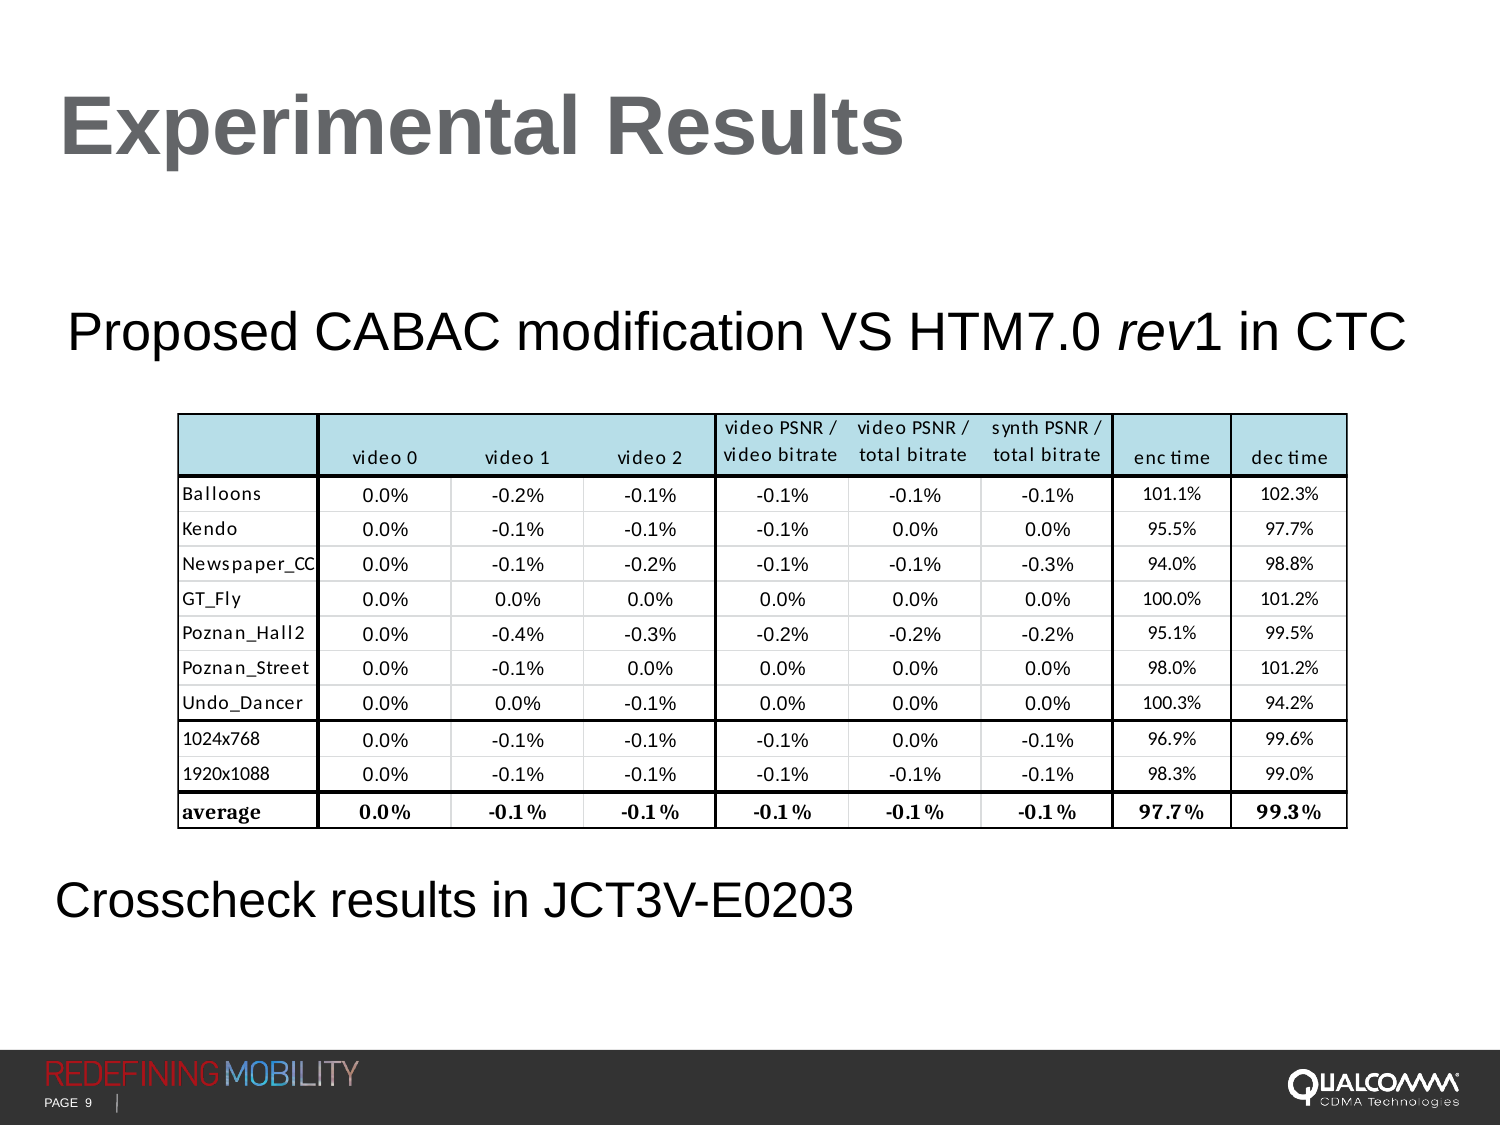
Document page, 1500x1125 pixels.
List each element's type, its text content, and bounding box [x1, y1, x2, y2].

text_box Proposed CABAC modification VS HTM7.0 rev1 in CTC [52, 288, 1448, 369]
picture [1278, 1058, 1478, 1114]
picture [176, 412, 1350, 831]
text_box Crosscheck results in JCT3V-E0203 [40, 860, 1136, 935]
title Experimental Results [44, 84, 1483, 177]
picture [31, 1049, 369, 1098]
